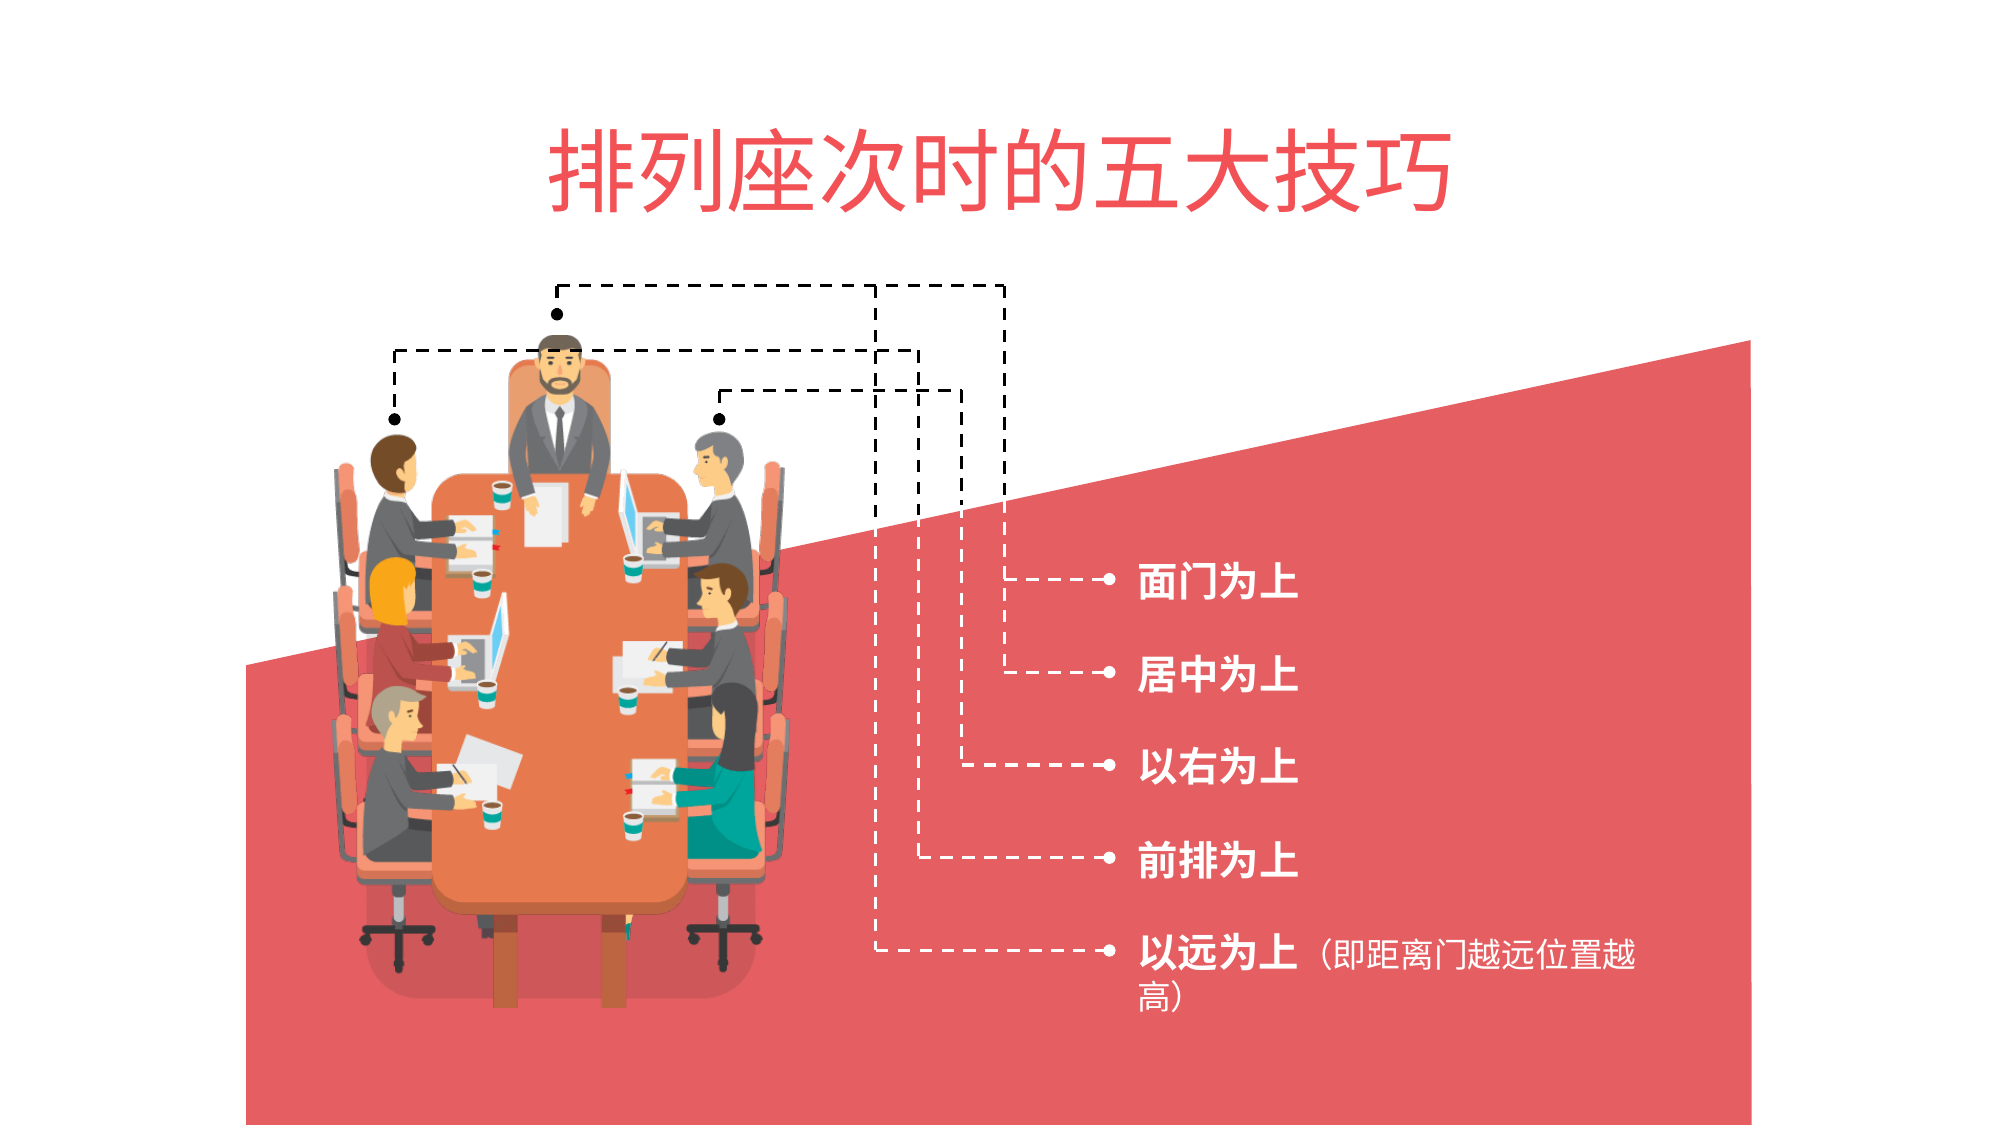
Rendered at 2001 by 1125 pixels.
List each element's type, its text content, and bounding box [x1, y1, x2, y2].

text_box 面门为上 [1123, 548, 1315, 612]
text_box 前排为上 [1123, 827, 1315, 891]
text_box 以远为上（即距离门越远位置越高） [1122, 919, 1703, 1024]
text_box 排列座次时的五大技巧 [530, 106, 1470, 231]
text_box [246, 340, 1752, 1125]
text_box 以右为上 [1123, 734, 1315, 798]
picture [331, 335, 791, 1008]
text_box 居中为上 [1123, 641, 1315, 705]
